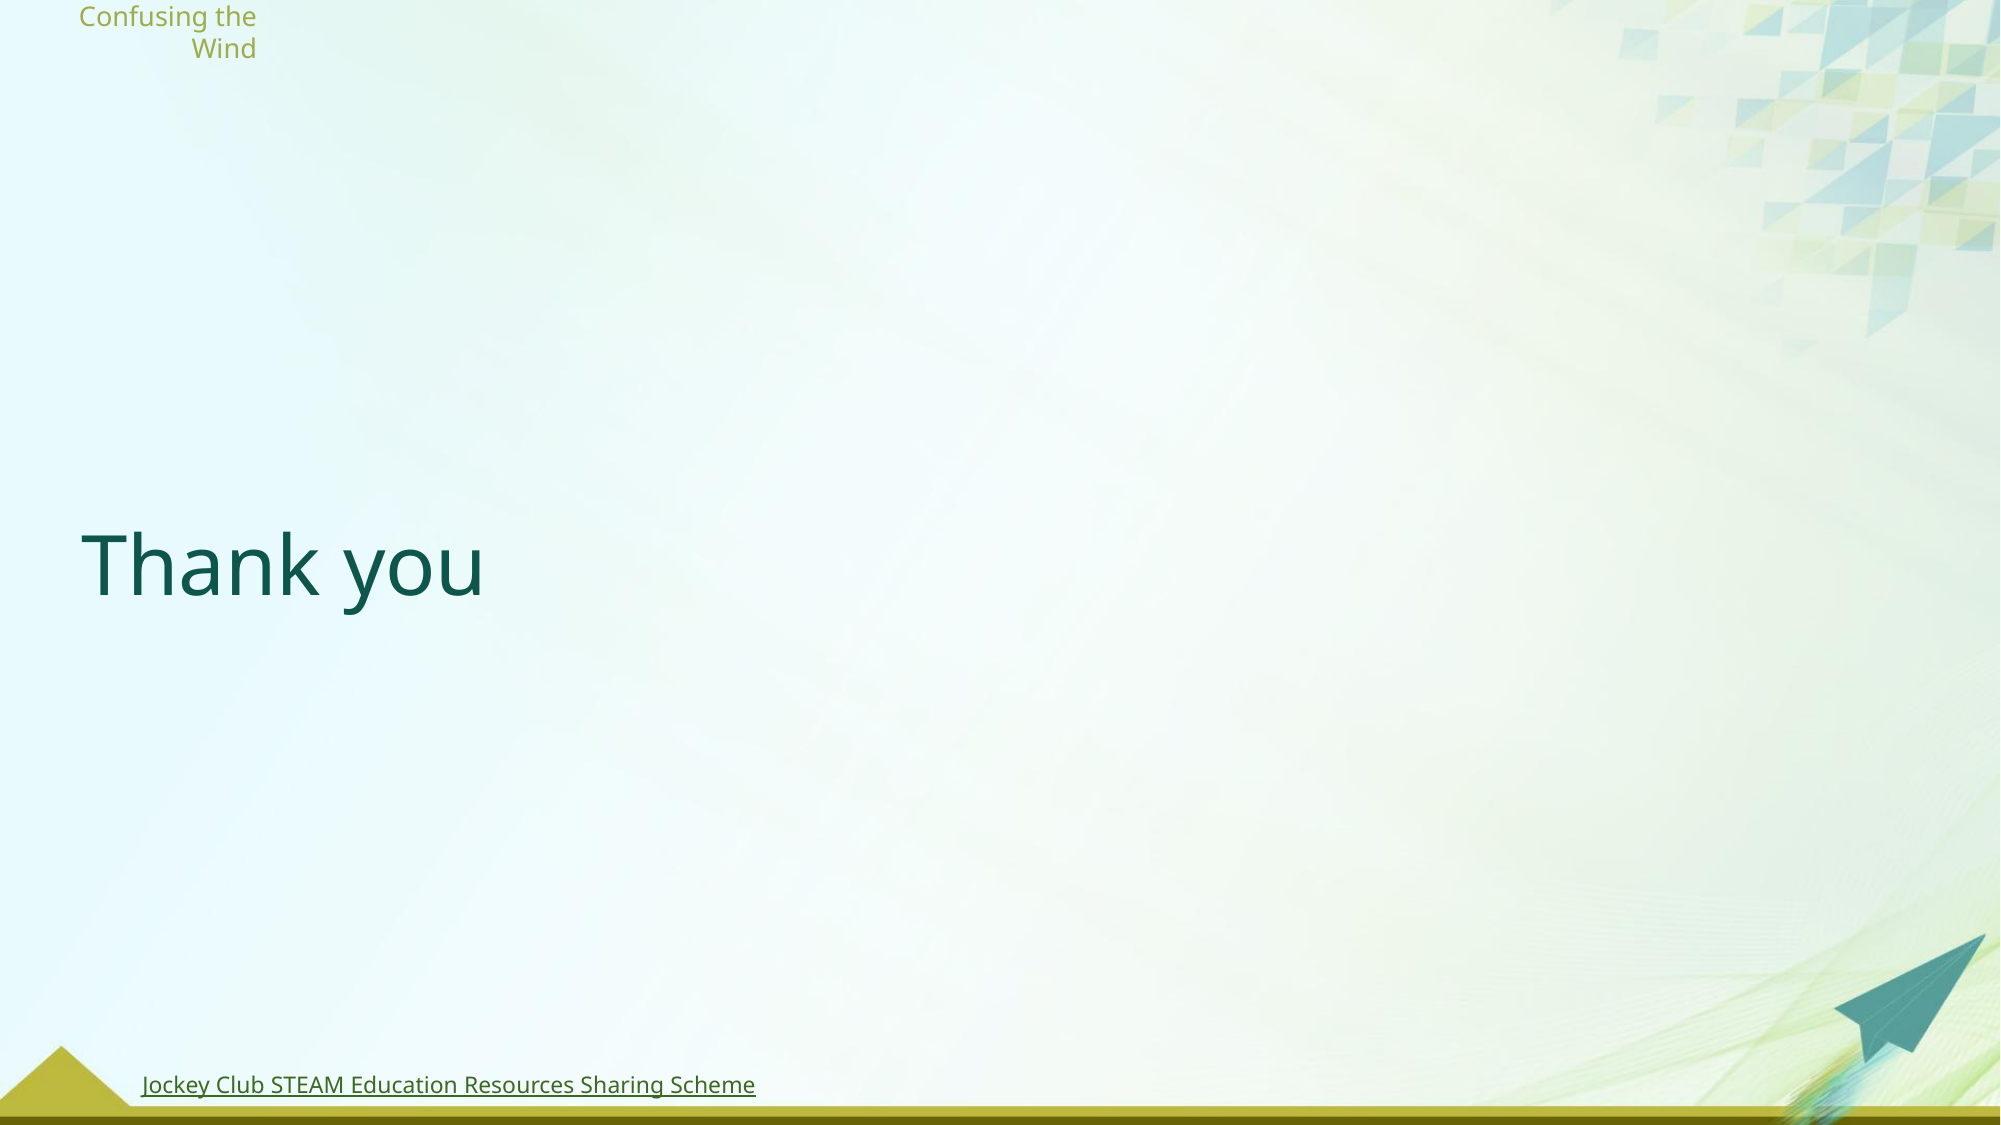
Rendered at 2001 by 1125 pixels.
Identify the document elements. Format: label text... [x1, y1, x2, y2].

picture [0, 0, 2001, 1125]
text_box Thank you [61, 454, 1571, 671]
